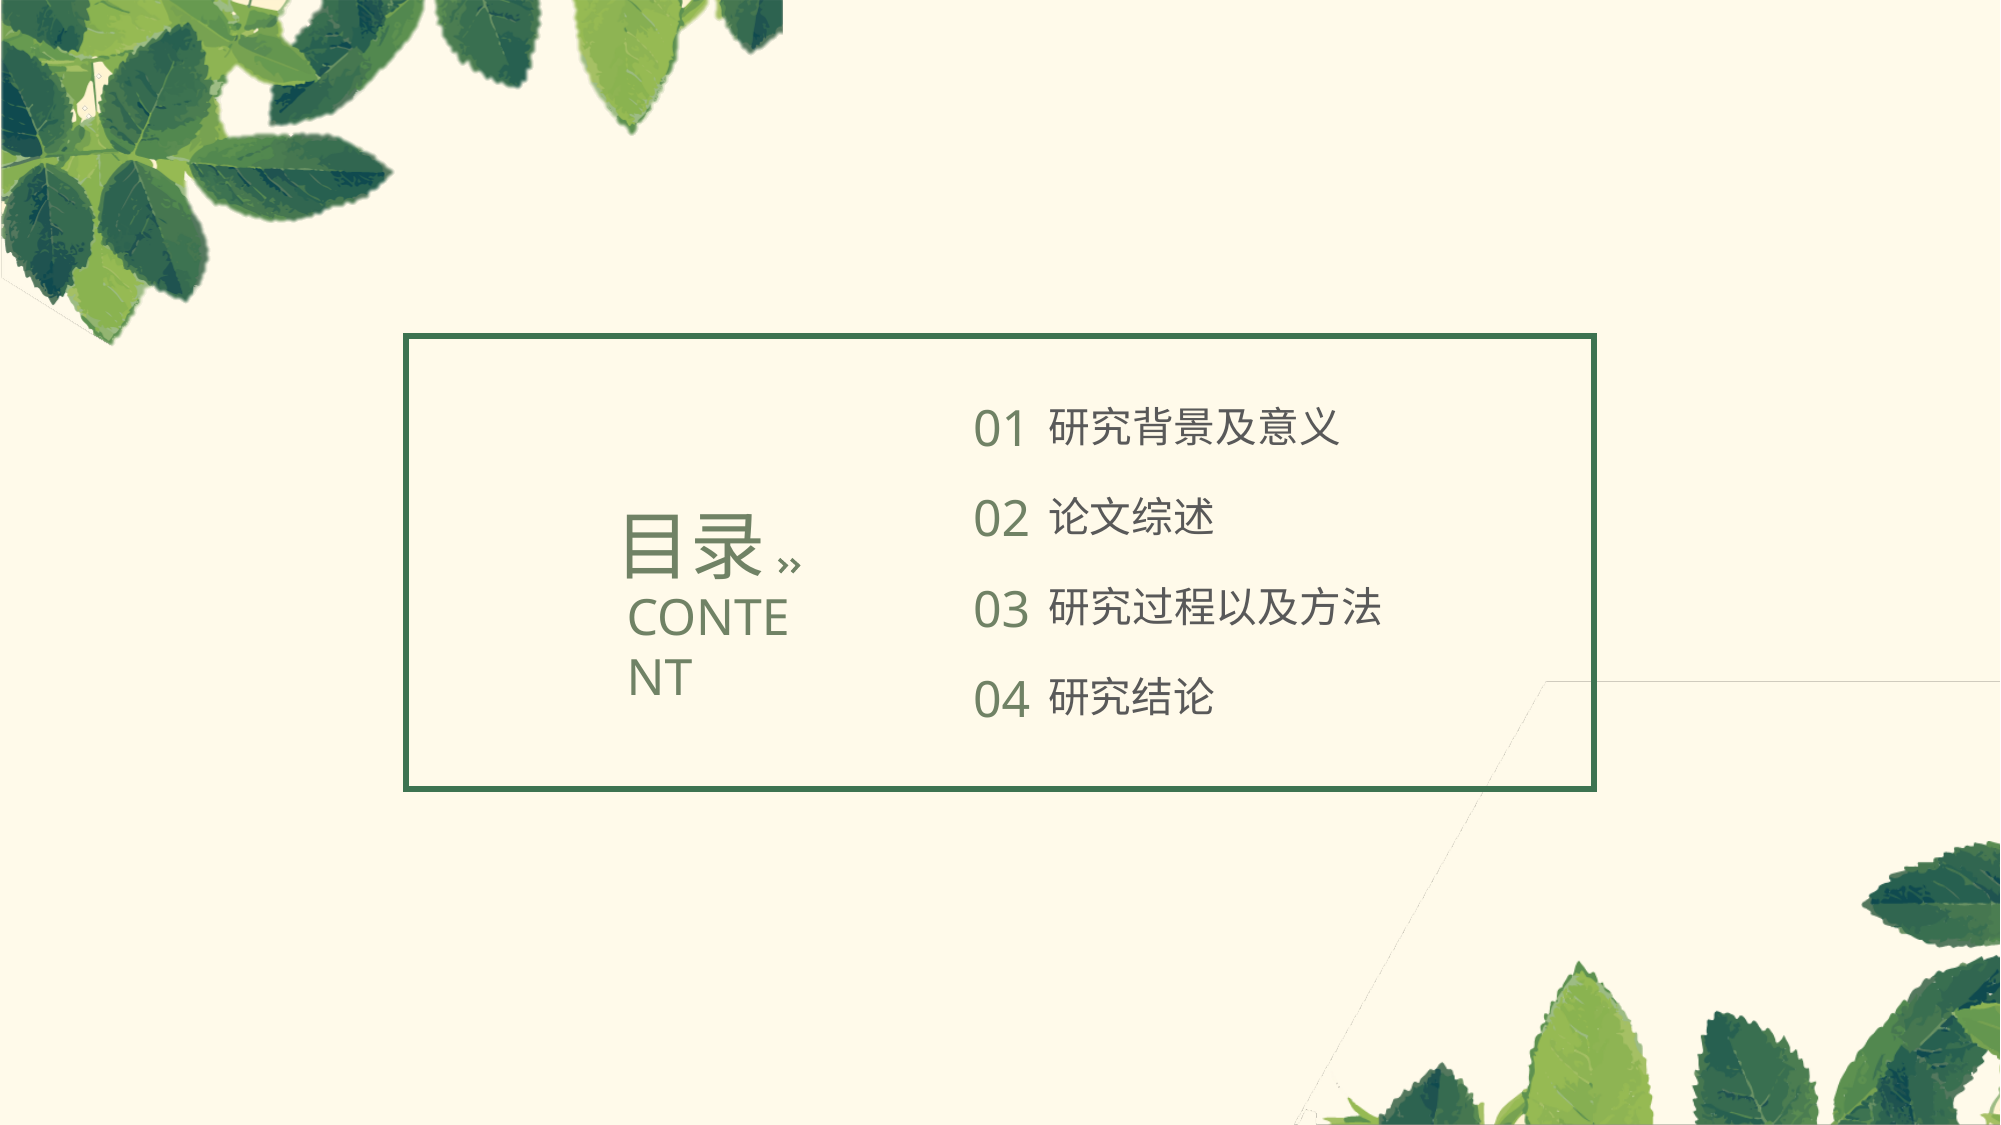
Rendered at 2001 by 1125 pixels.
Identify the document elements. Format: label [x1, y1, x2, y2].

picture [1205, 411, 2000, 1125]
text_box [405, 336, 1595, 789]
text_box [600, 389, 1400, 736]
picture [0, 0, 958, 356]
